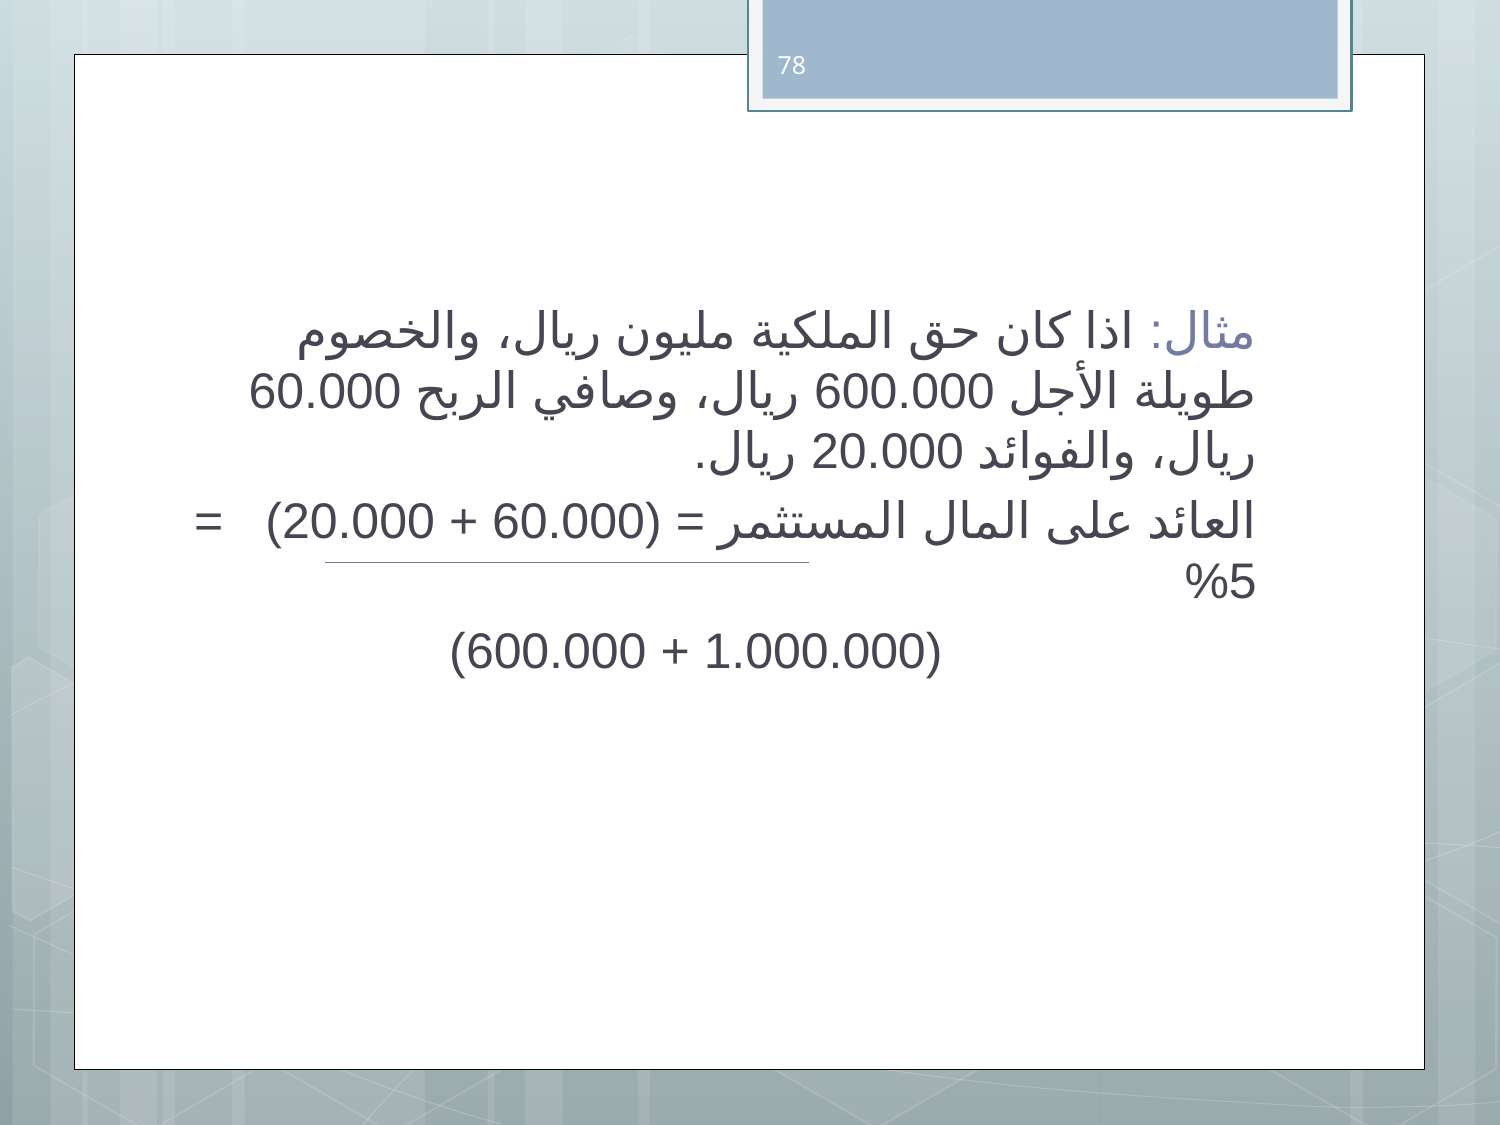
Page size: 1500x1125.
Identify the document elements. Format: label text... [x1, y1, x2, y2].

slide_number 78 [762, 36, 982, 97]
list مثال: اذا كان حق الملكية مليون ريال، والخصوم طويلة الأجل 600.000 ريال، وصافي الربح 60.000 ريال، والفوائد 20.000 ريال. العائد على المال المستثمر = (60.000 + 20.000) = 5% (1.000.000 + 600.000) [171, 290, 1283, 905]
